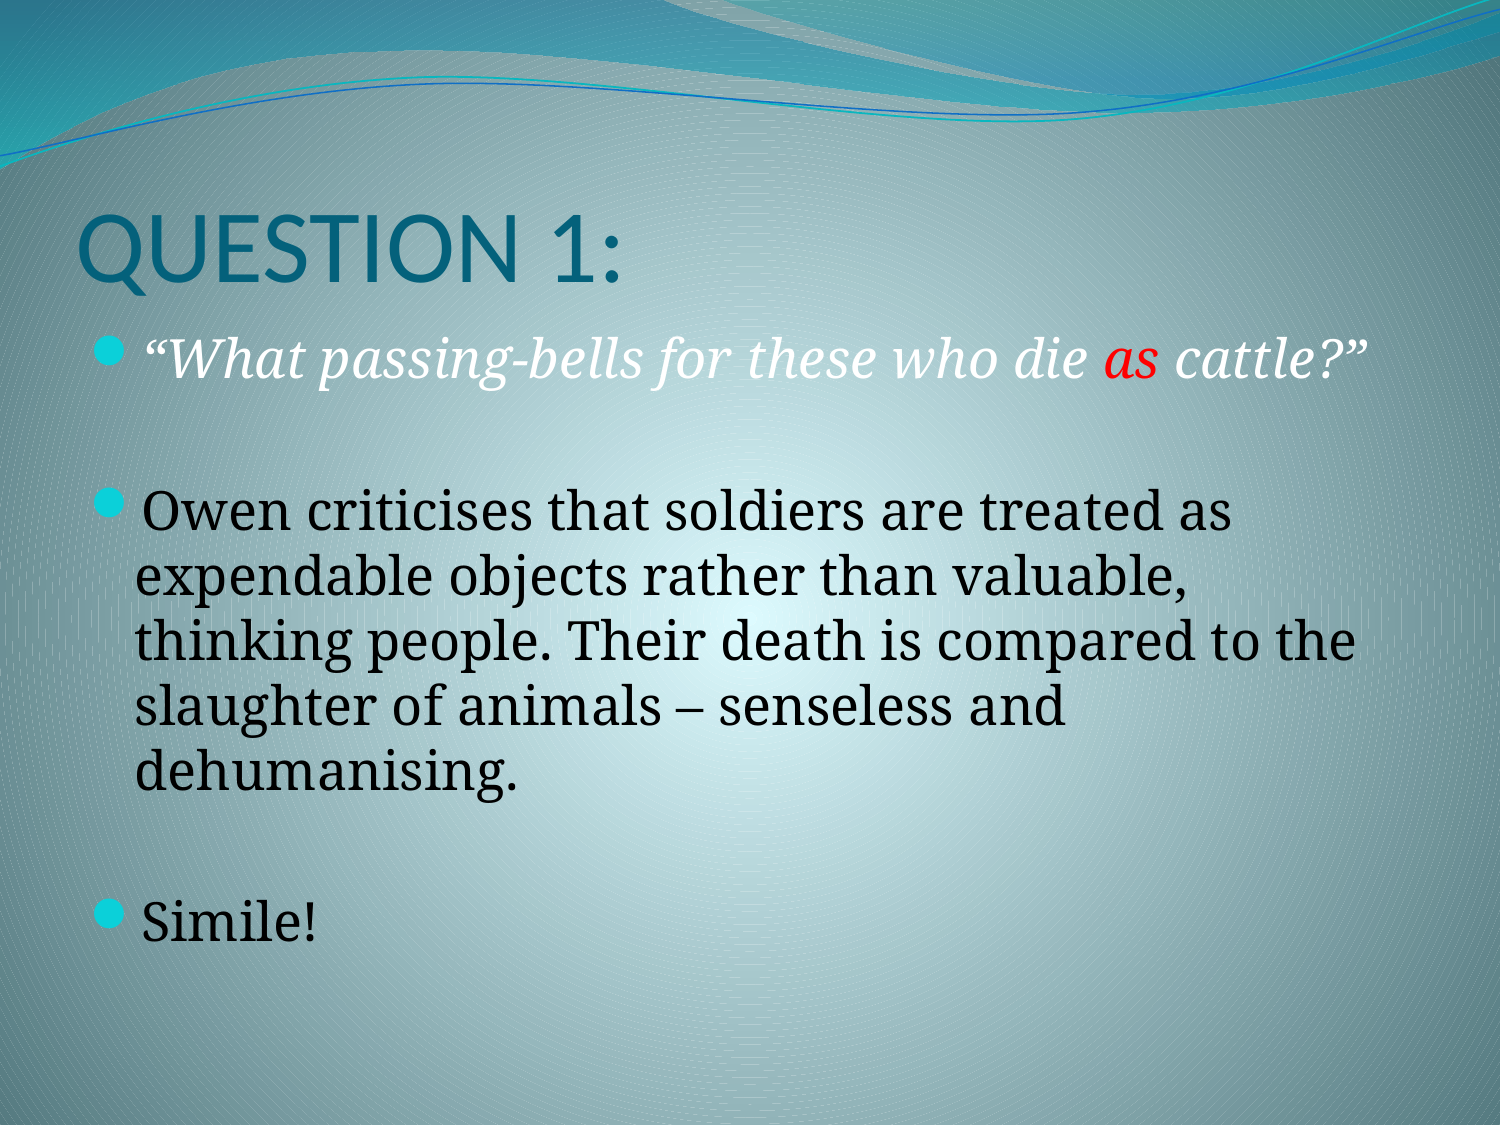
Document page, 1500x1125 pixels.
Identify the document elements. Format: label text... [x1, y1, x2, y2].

list “What passing-bells for these who die as cattle?” Owen criticises that soldiers are treated as expendable objects rather than valuable, thinking people. Their death is compared to the slaughter of animals – senseless and dehumanising. Simile! [75, 317, 1425, 1038]
title QUESTION 1: [75, 115, 1425, 303]
